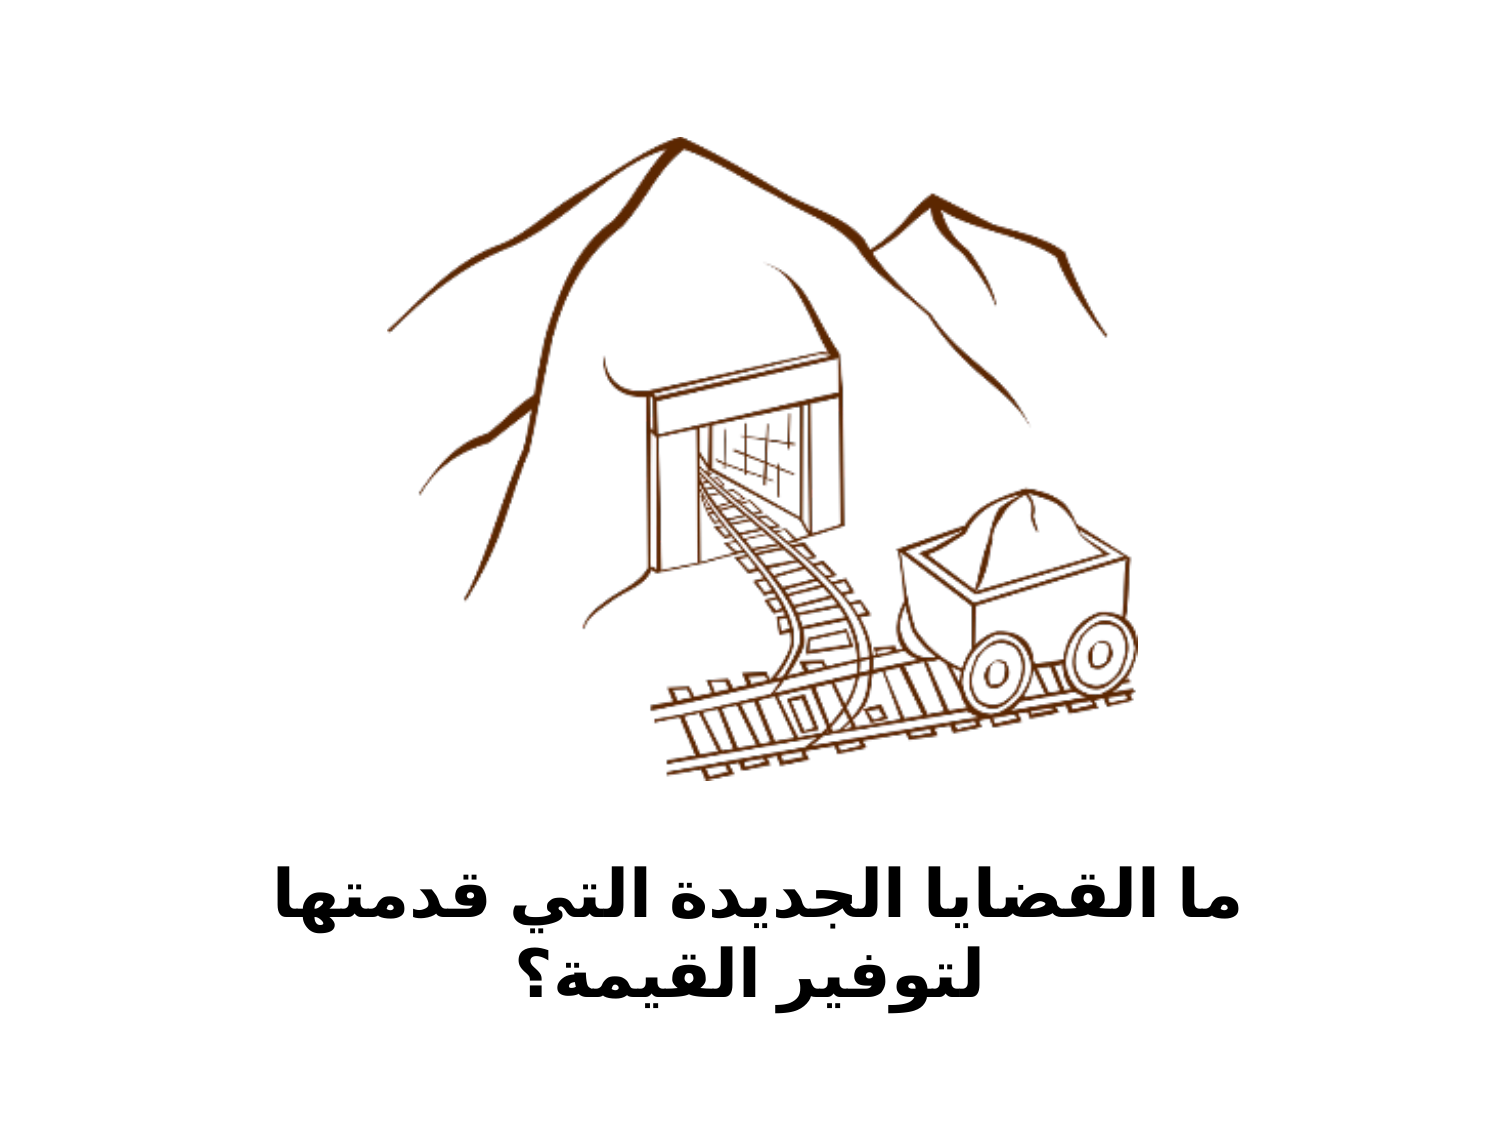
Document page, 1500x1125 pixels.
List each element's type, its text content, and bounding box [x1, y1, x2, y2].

picture [387, 137, 1138, 781]
title ما القضايا الجديدة التي قدمتها لتوفير القيمة؟ [75, 837, 1425, 1025]
